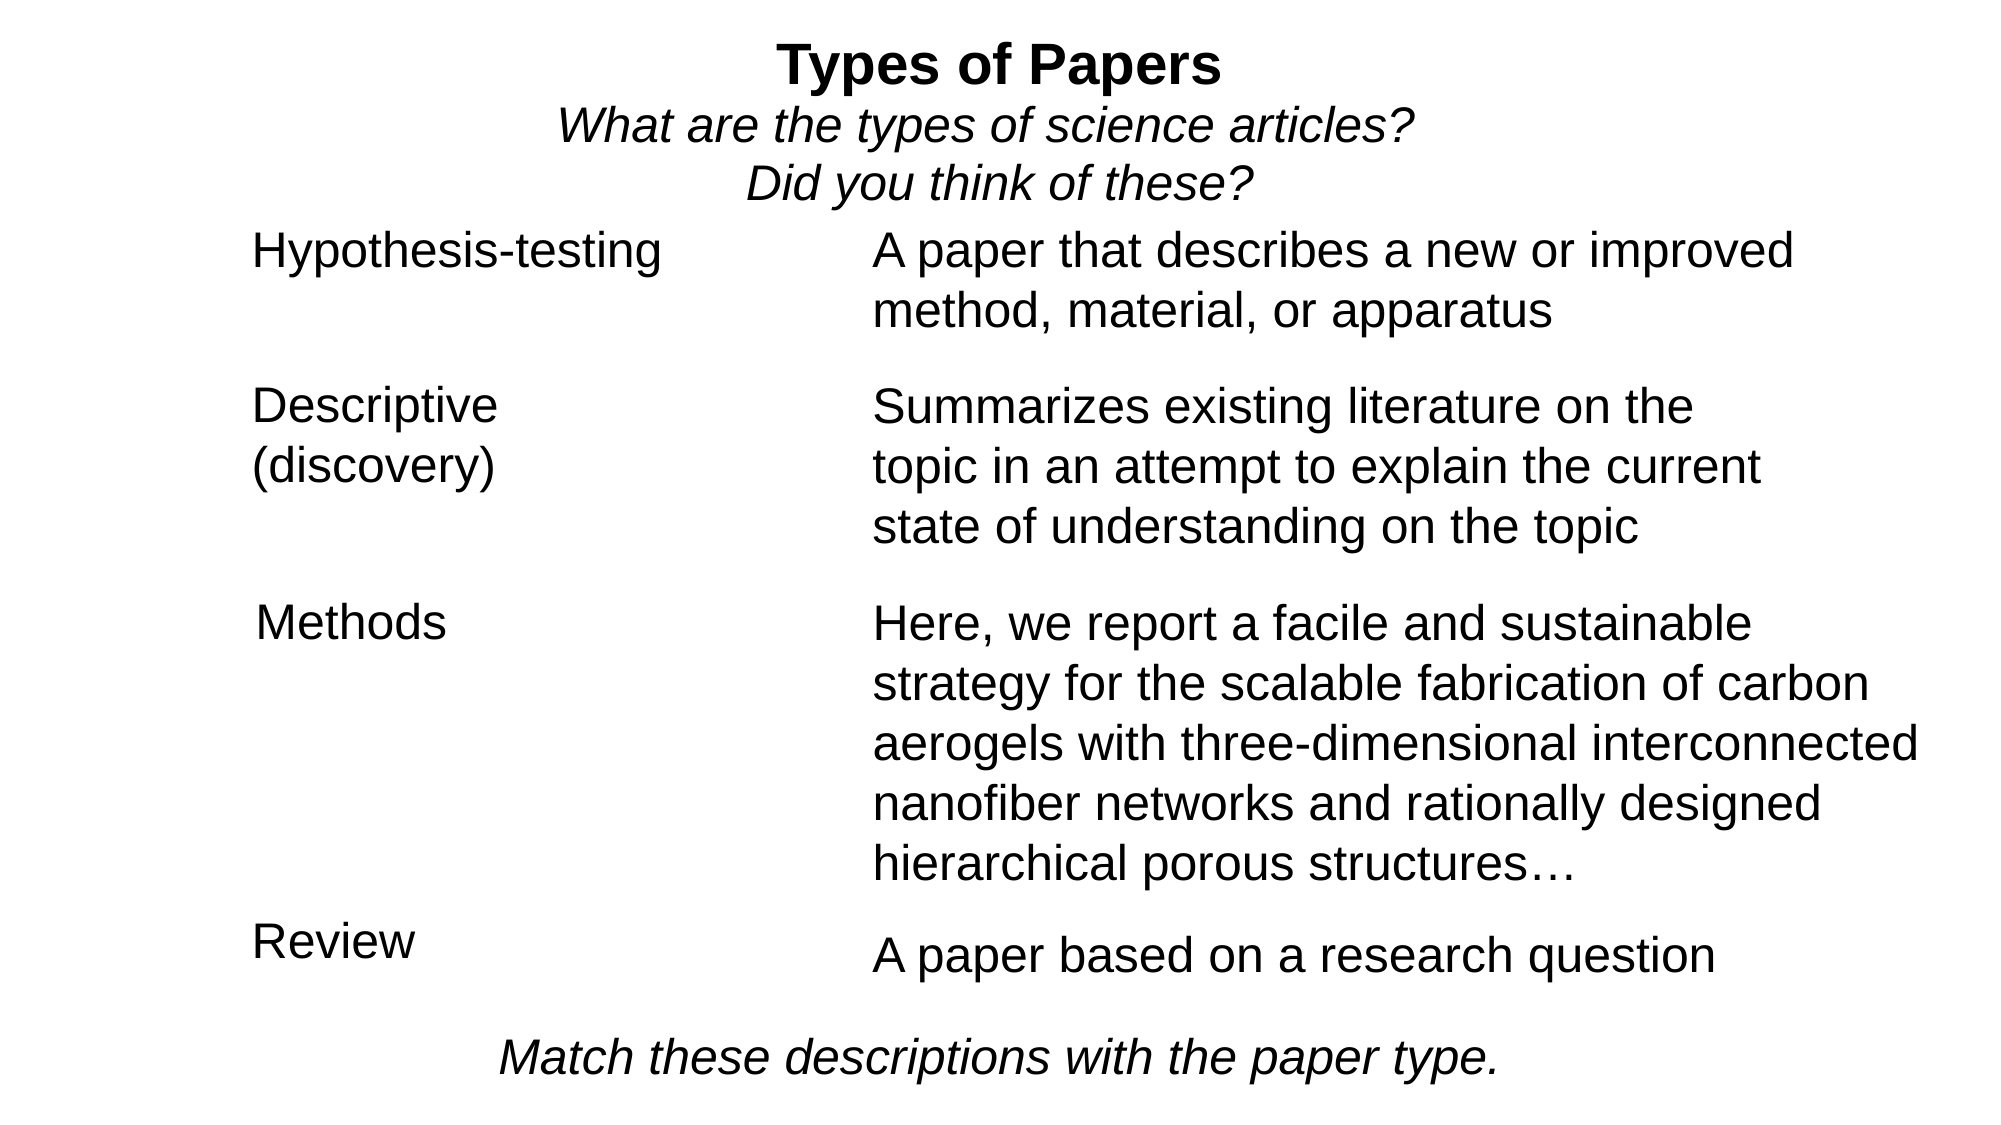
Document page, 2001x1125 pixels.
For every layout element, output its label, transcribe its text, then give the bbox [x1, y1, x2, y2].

text_box Here, we report a facile and sustainable strategy for the scalable fabrication of carbon aerogels with three-dimensional interconnected nanofiber networks and rationally designed hierarchical porous structures… [857, 583, 1945, 898]
text_box Descriptive (discovery) [236, 365, 721, 500]
text_box A paper based on a research question [857, 915, 1825, 990]
text_box Summarizes existing literature on the topic in an attempt to explain the current state of understanding on the topic [857, 365, 1825, 561]
text_box Review [236, 901, 588, 976]
text_box Types of Papers [0, 19, 2000, 104]
text_box Did you think of these? [281, 142, 1719, 218]
text_box Hypothesis-testing [236, 210, 781, 285]
text_box A paper that describes a new or improved method, material, or apparatus [857, 210, 1825, 345]
text_box Match these descriptions with the paper type. [312, 1017, 1688, 1092]
text_box What are the types of science articles? [281, 85, 1719, 142]
text_box Methods [240, 582, 566, 658]
